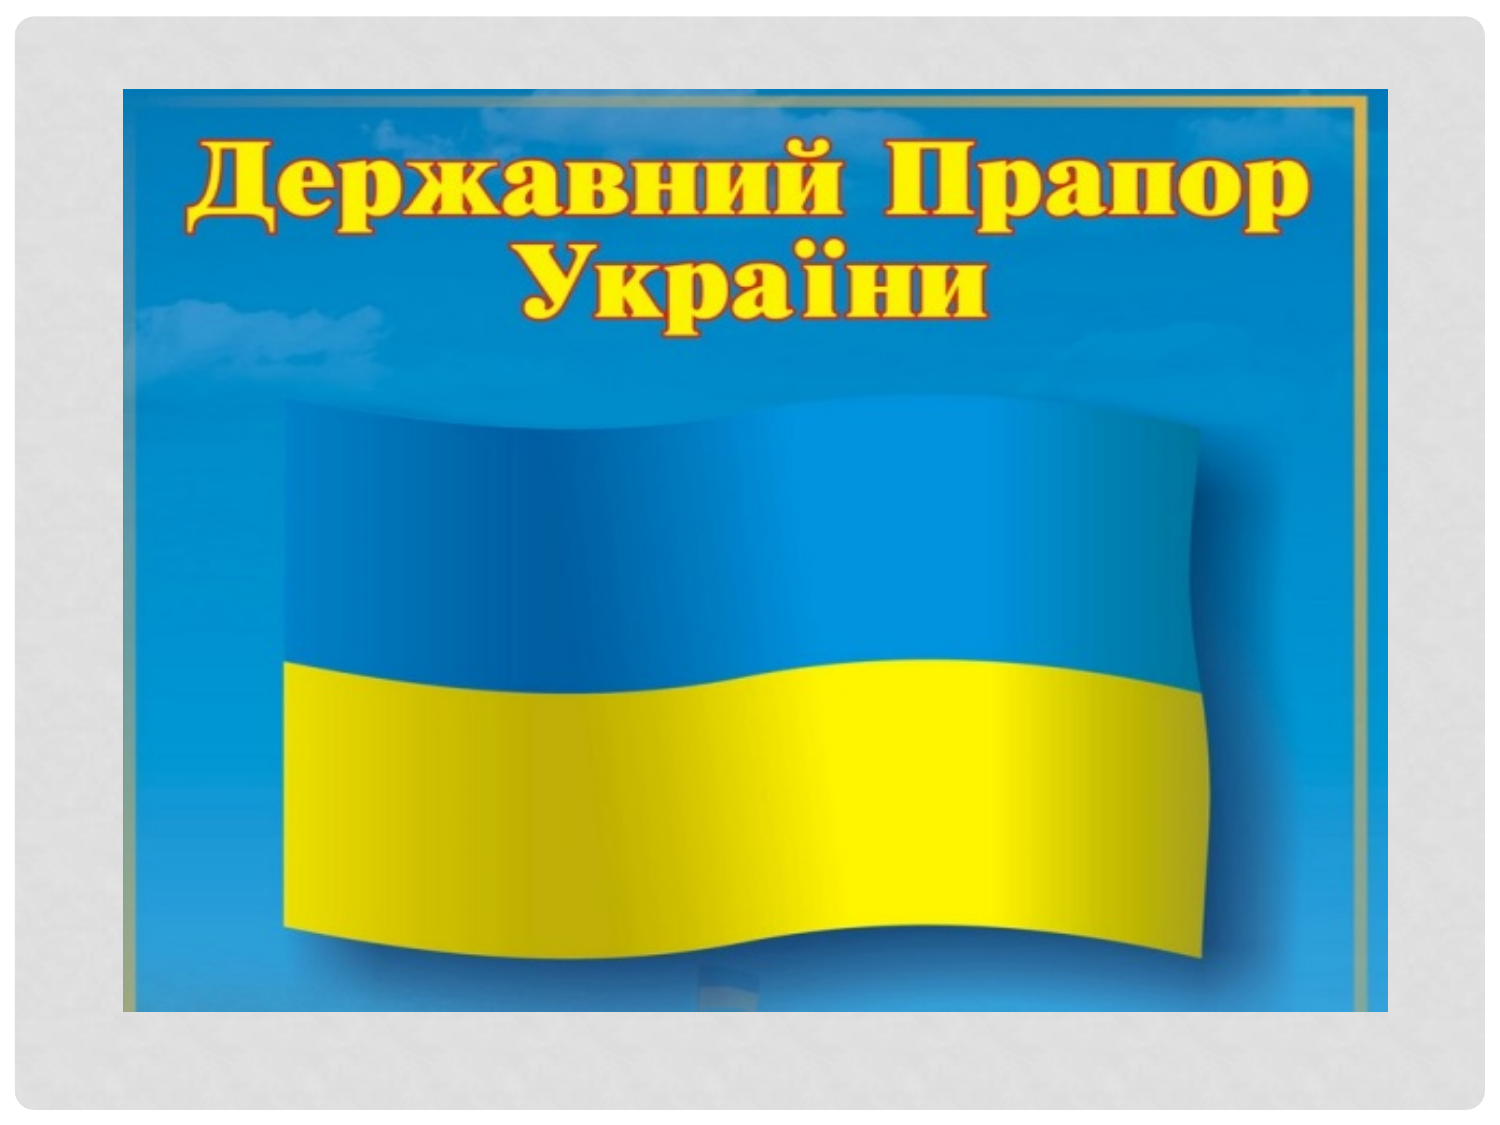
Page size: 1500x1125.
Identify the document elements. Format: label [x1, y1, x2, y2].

list [123, 89, 1389, 1012]
picture [14, 16, 1485, 1110]
